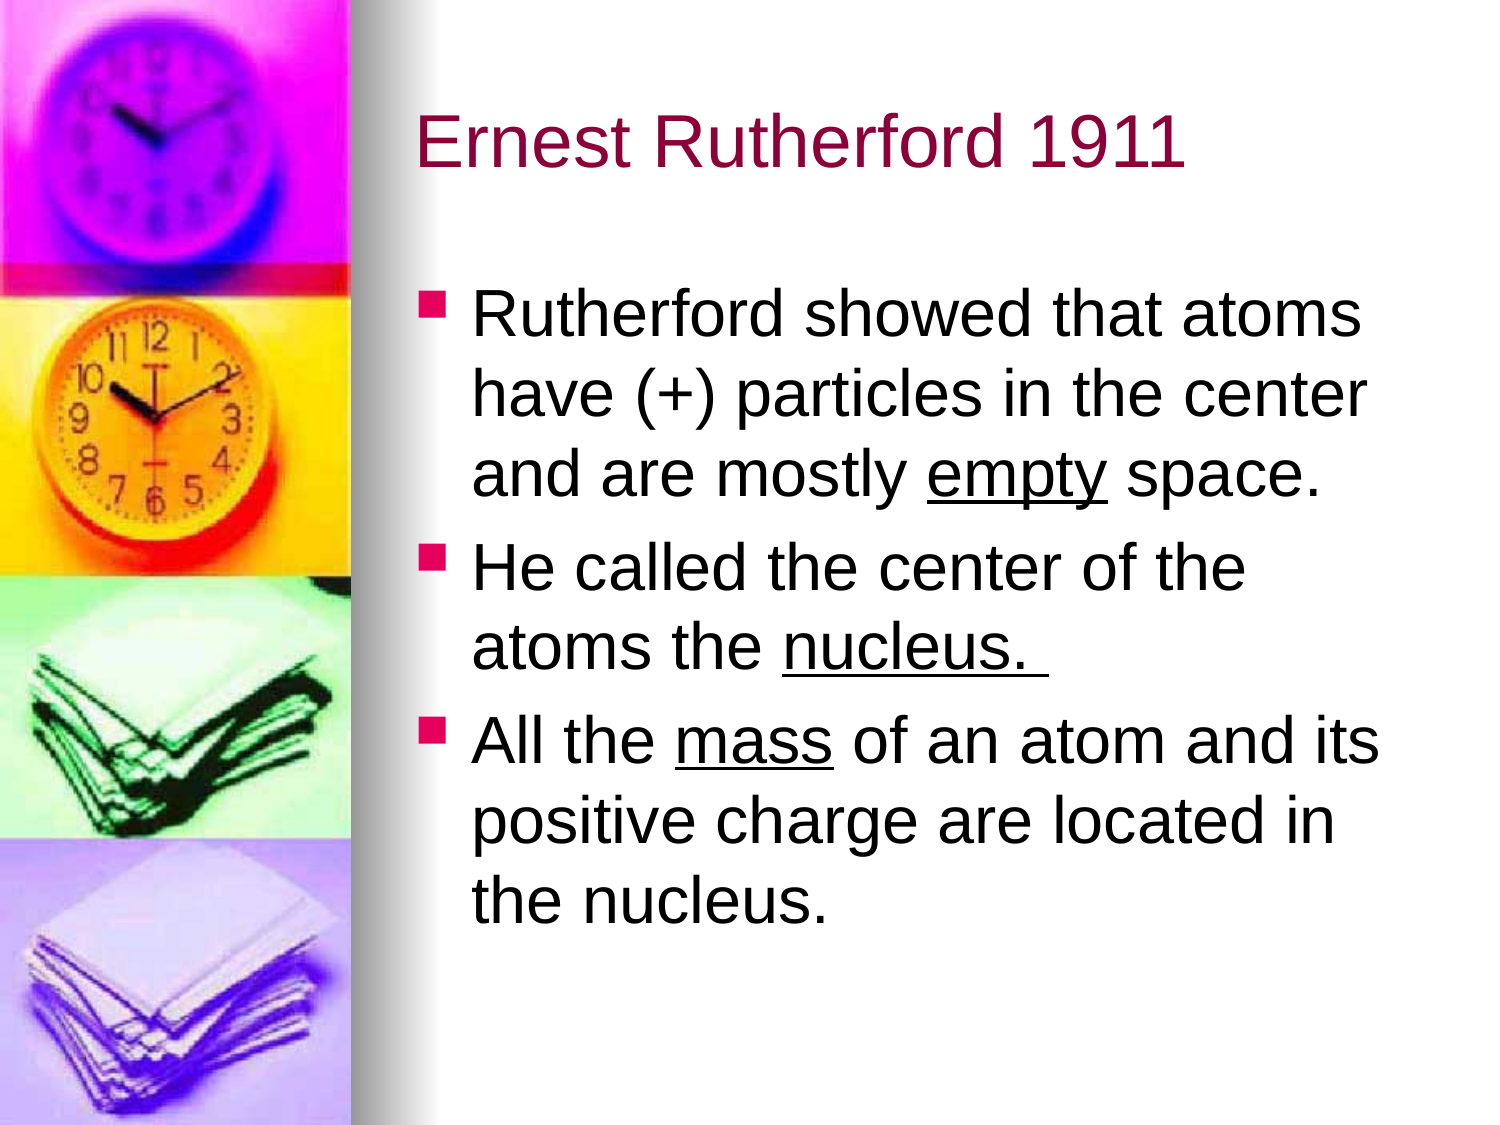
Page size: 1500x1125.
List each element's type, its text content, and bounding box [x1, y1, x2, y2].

picture [0, 0, 351, 1125]
title Ernest Rutherford 1911 [399, 37, 1451, 238]
list Rutherford showed that atoms have (+) particles in the center and are mostly empty space. He called the center of the atoms the nucleus. All the mass of an atom and its positive charge are located in the nucleus. [399, 262, 1451, 1001]
